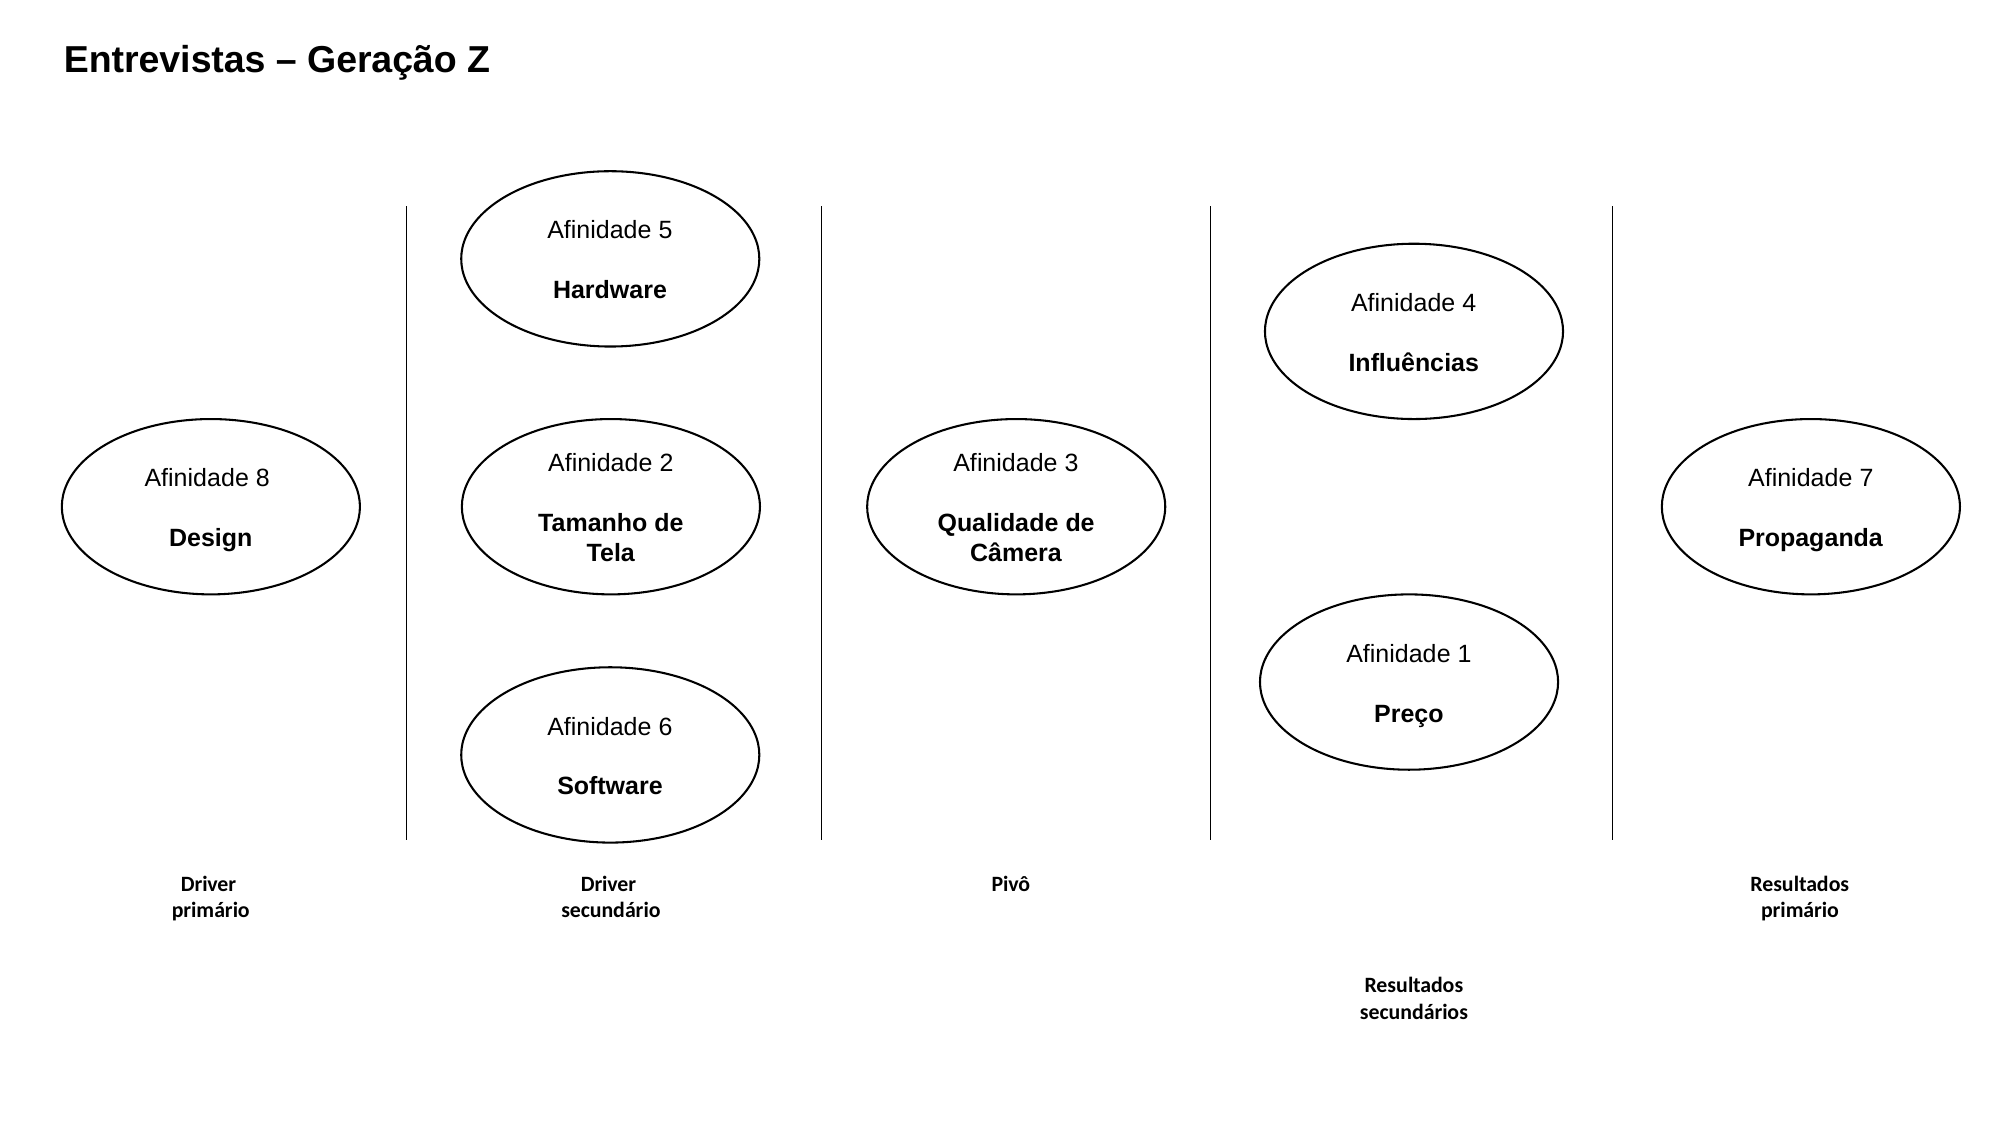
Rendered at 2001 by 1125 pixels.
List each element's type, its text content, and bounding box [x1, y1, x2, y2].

text_box Resultados secundários [1309, 963, 1519, 1031]
text_box Driver primário [106, 862, 316, 930]
text_box Afinidade 1 Preço [1258, 593, 1560, 771]
text_box Driver secundário [506, 862, 716, 930]
text_box Resultados primário [1706, 862, 1894, 930]
text_box Afinidade 8 Design [60, 418, 361, 596]
text_box Pivô [906, 862, 1116, 904]
text_box Afinidade 3 Qualidade de Câmera [866, 418, 1167, 596]
text_box Entrevistas – Geração Z [49, 27, 506, 88]
text_box Afinidade 7 Propaganda [1660, 418, 1962, 596]
text_box Afinidade 2 Tamanho de Tela [460, 418, 762, 596]
text_box Afinidade 6 Software [460, 666, 761, 844]
text_box Afinidade 4 Influências [1263, 242, 1565, 421]
text_box Afinidade 5 Hardware [460, 170, 761, 348]
